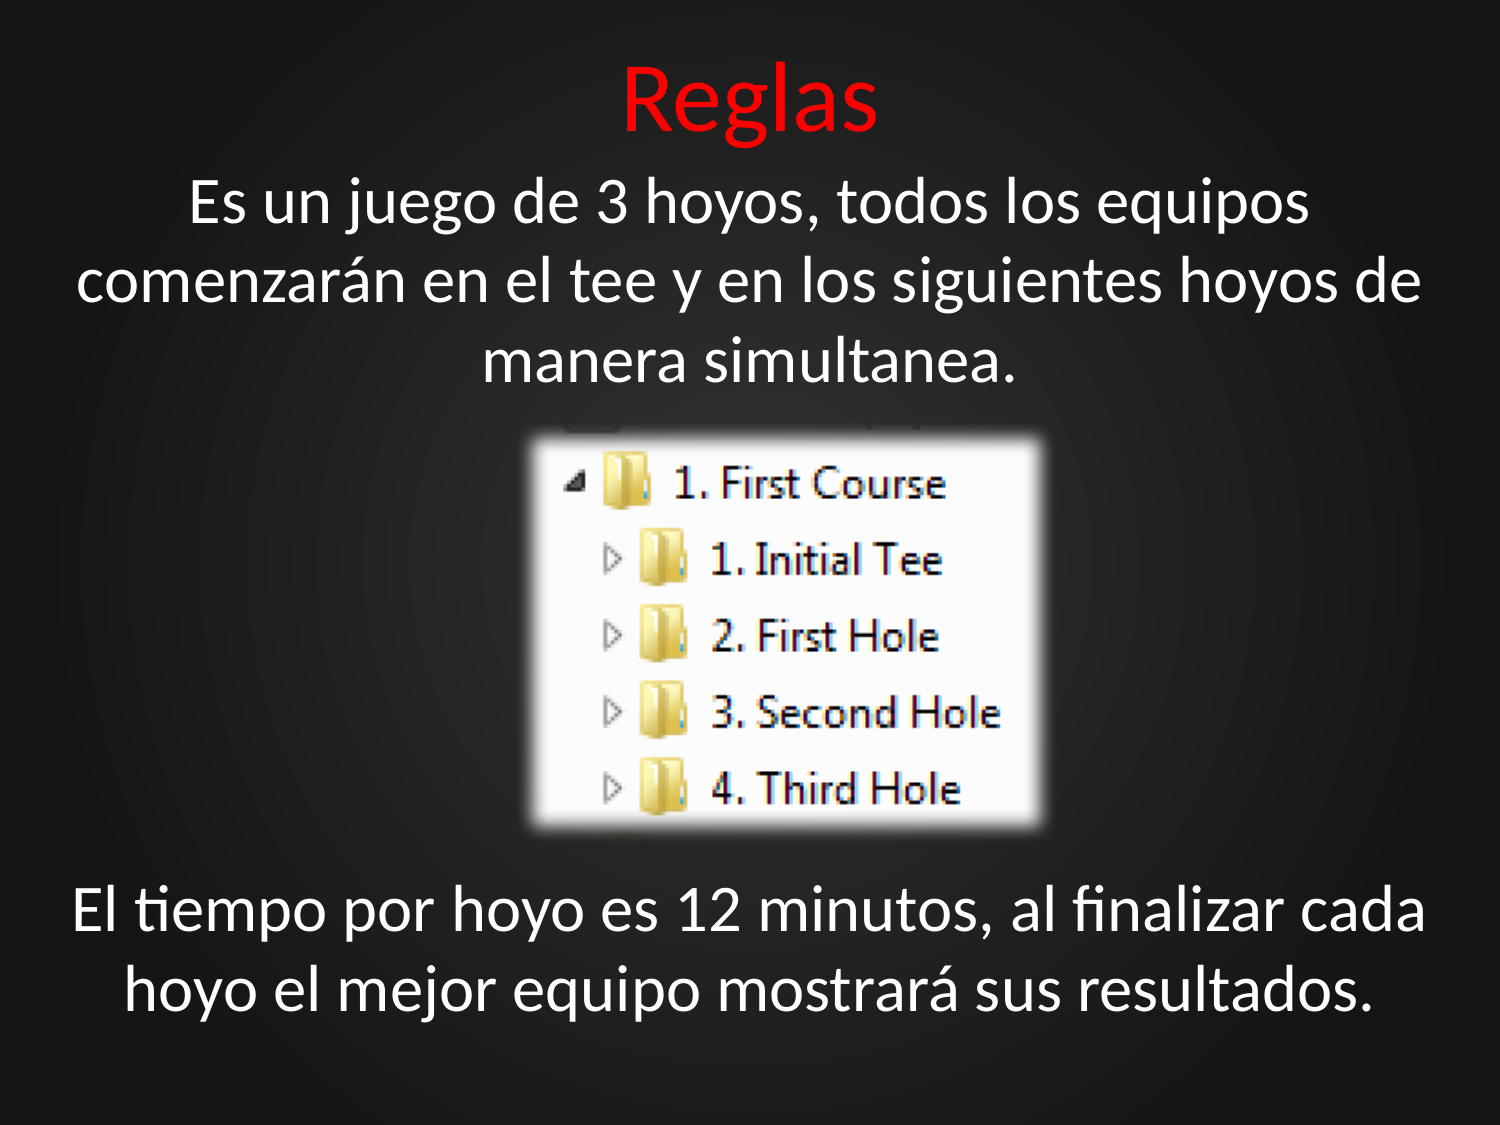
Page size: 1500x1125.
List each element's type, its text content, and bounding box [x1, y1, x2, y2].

text_box Es un juego de 3 hoyos, todos los equipos comenzarán en el tee y en los siguientes hoyos de manera simultanea. [41, 148, 1459, 404]
text_box El tiempo por hoyo es 12 minutos, al finalizar cada hoyo el mejor equipo mostrará sus resultados. [41, 857, 1459, 1033]
title Reglas [74, 26, 1426, 148]
picture [0, 0, 1500, 1125]
